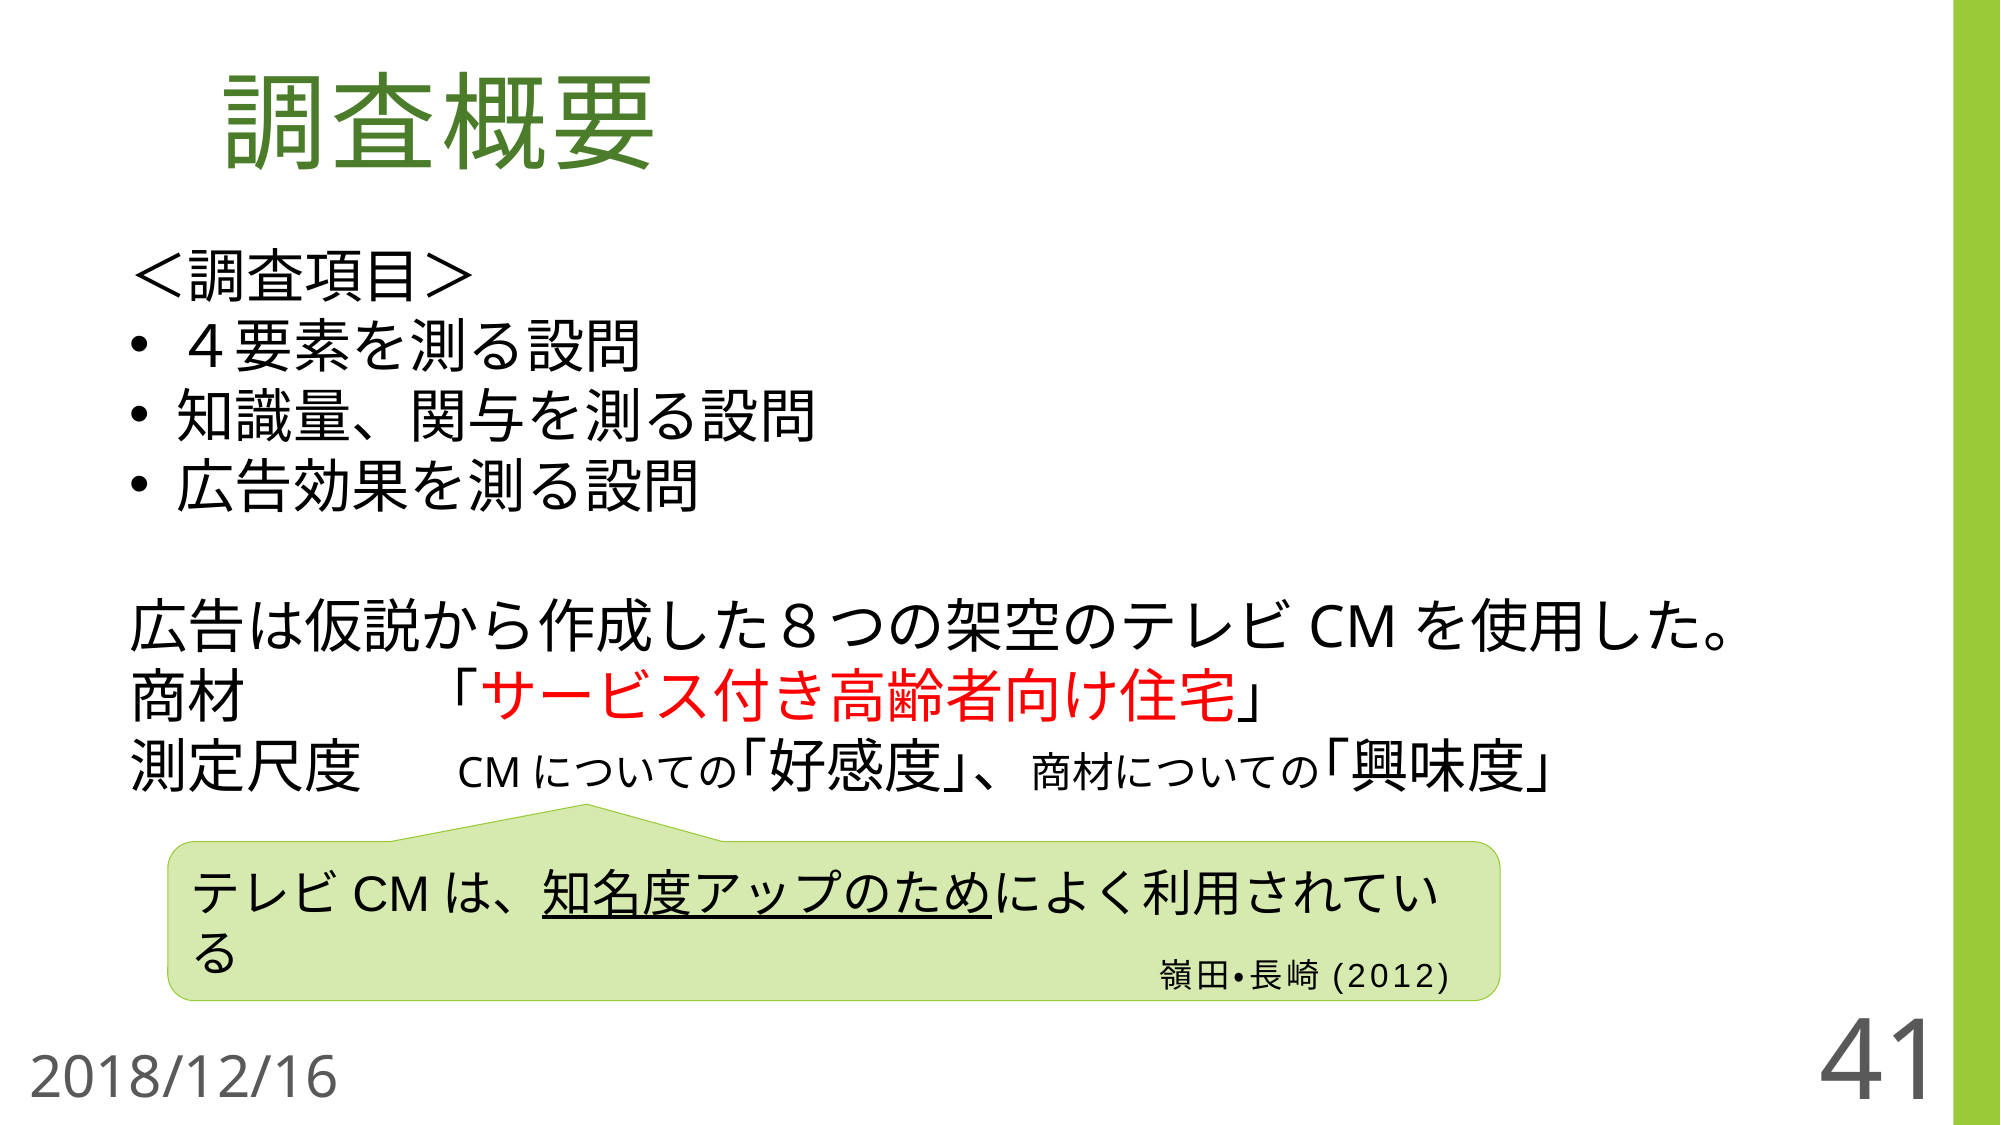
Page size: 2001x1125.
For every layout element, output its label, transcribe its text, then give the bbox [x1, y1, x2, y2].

title 調査概要 [205, 62, 1875, 231]
text_box ＜調査項目＞ ４要素を測る設問 知識量、関与を測る設問 広告効果を測る設問 広告は仮説から作成した８つの架空のテレビCMを使用した。 商材 「サービス付き高齢者向け住宅」 測定尺度 CMについての｢好感度｣、商材についての｢興味度｣ [114, 231, 1963, 807]
text_box 嶺田・長崎(2012) [1106, 951, 1562, 1010]
slide_number 41 [1500, 1035, 1963, 1093]
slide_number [14, 1045, 397, 1103]
text_box テレビCMは、知名度アップのためによく利用されている [167, 803, 1501, 1002]
